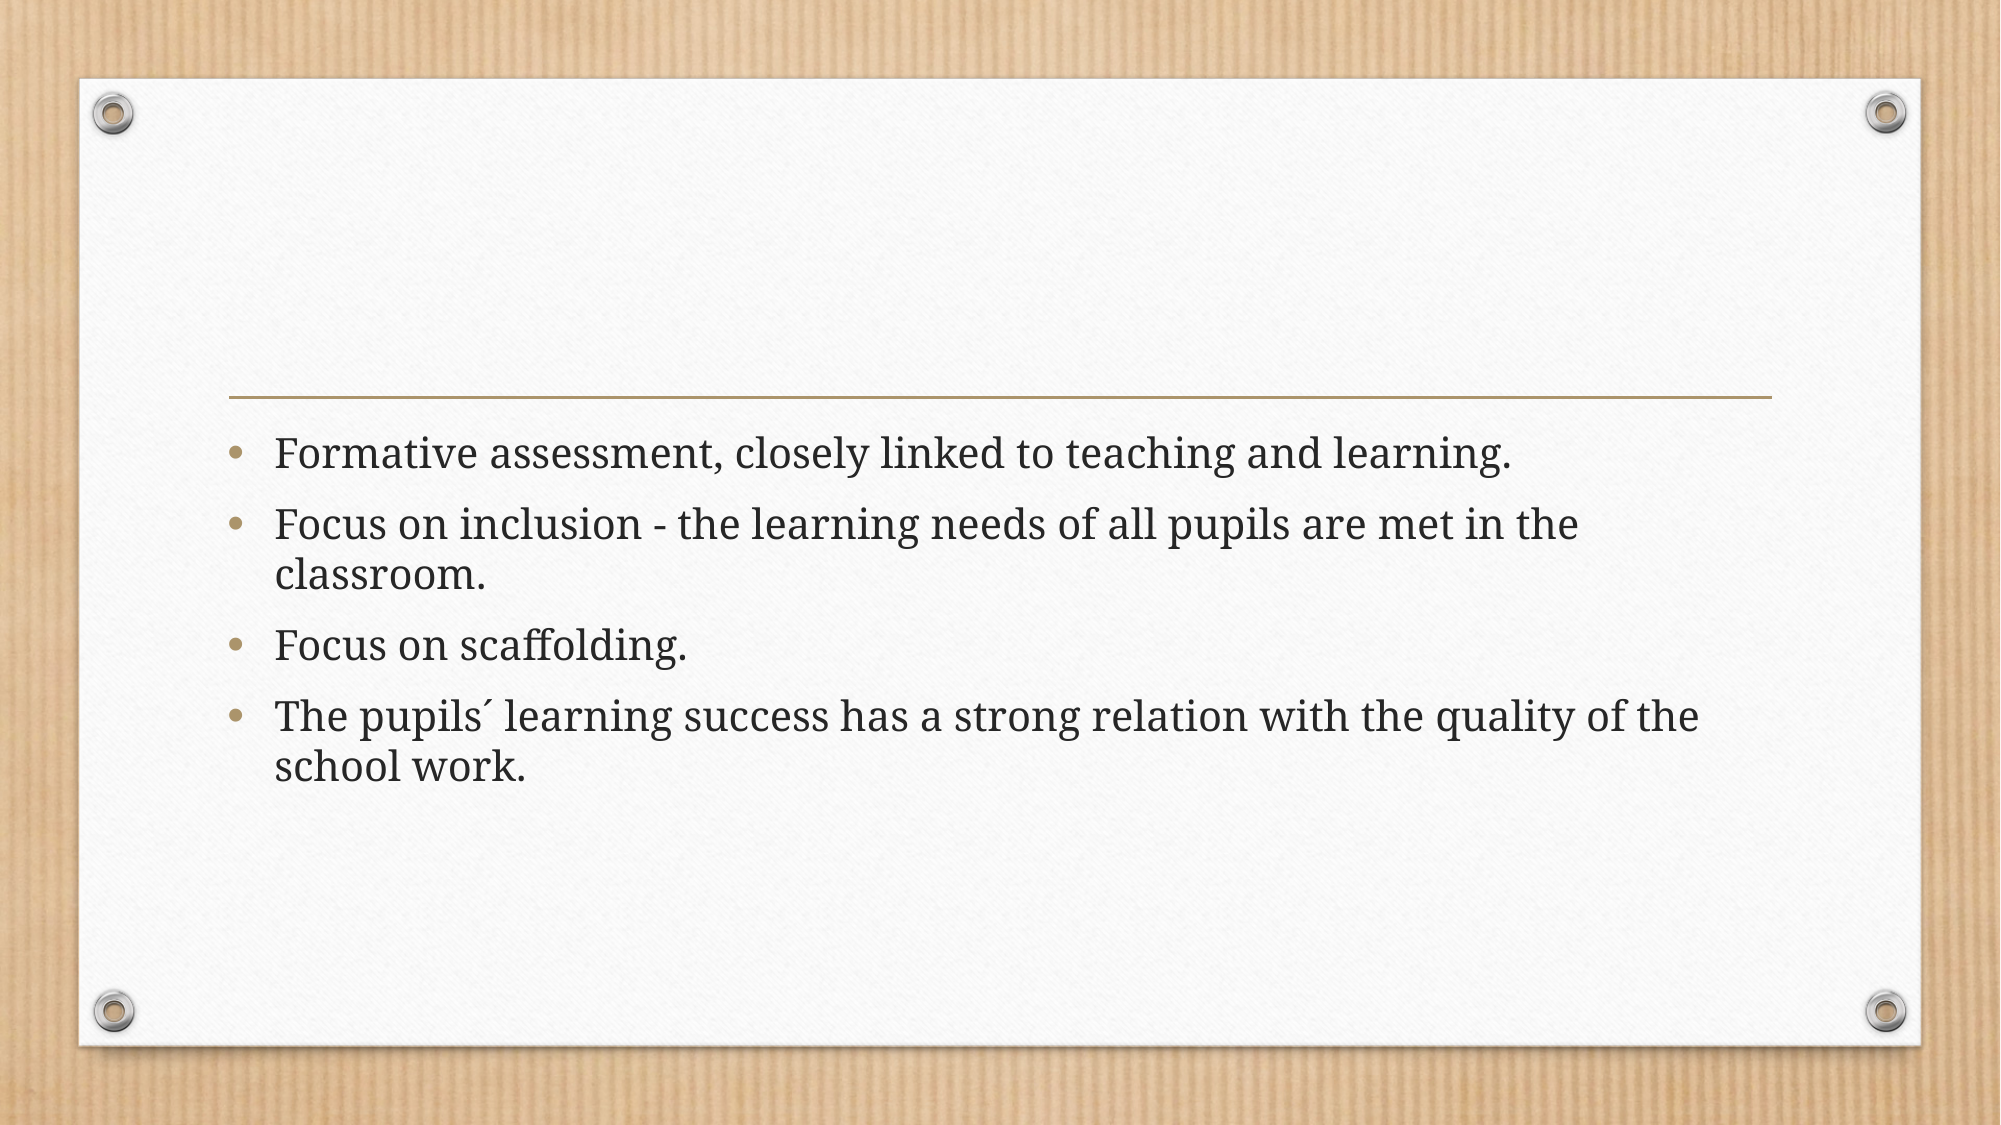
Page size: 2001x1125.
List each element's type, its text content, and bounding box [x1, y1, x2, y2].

picture [0, 0, 2001, 1125]
list Formative assessment, closely linked to teaching and learning. Focus on inclusion - the learning needs of all pupils are met in the classroom. Focus on scaffolding. The pupils´ learning success has a strong relation with the quality of the school work. [212, 419, 1788, 964]
